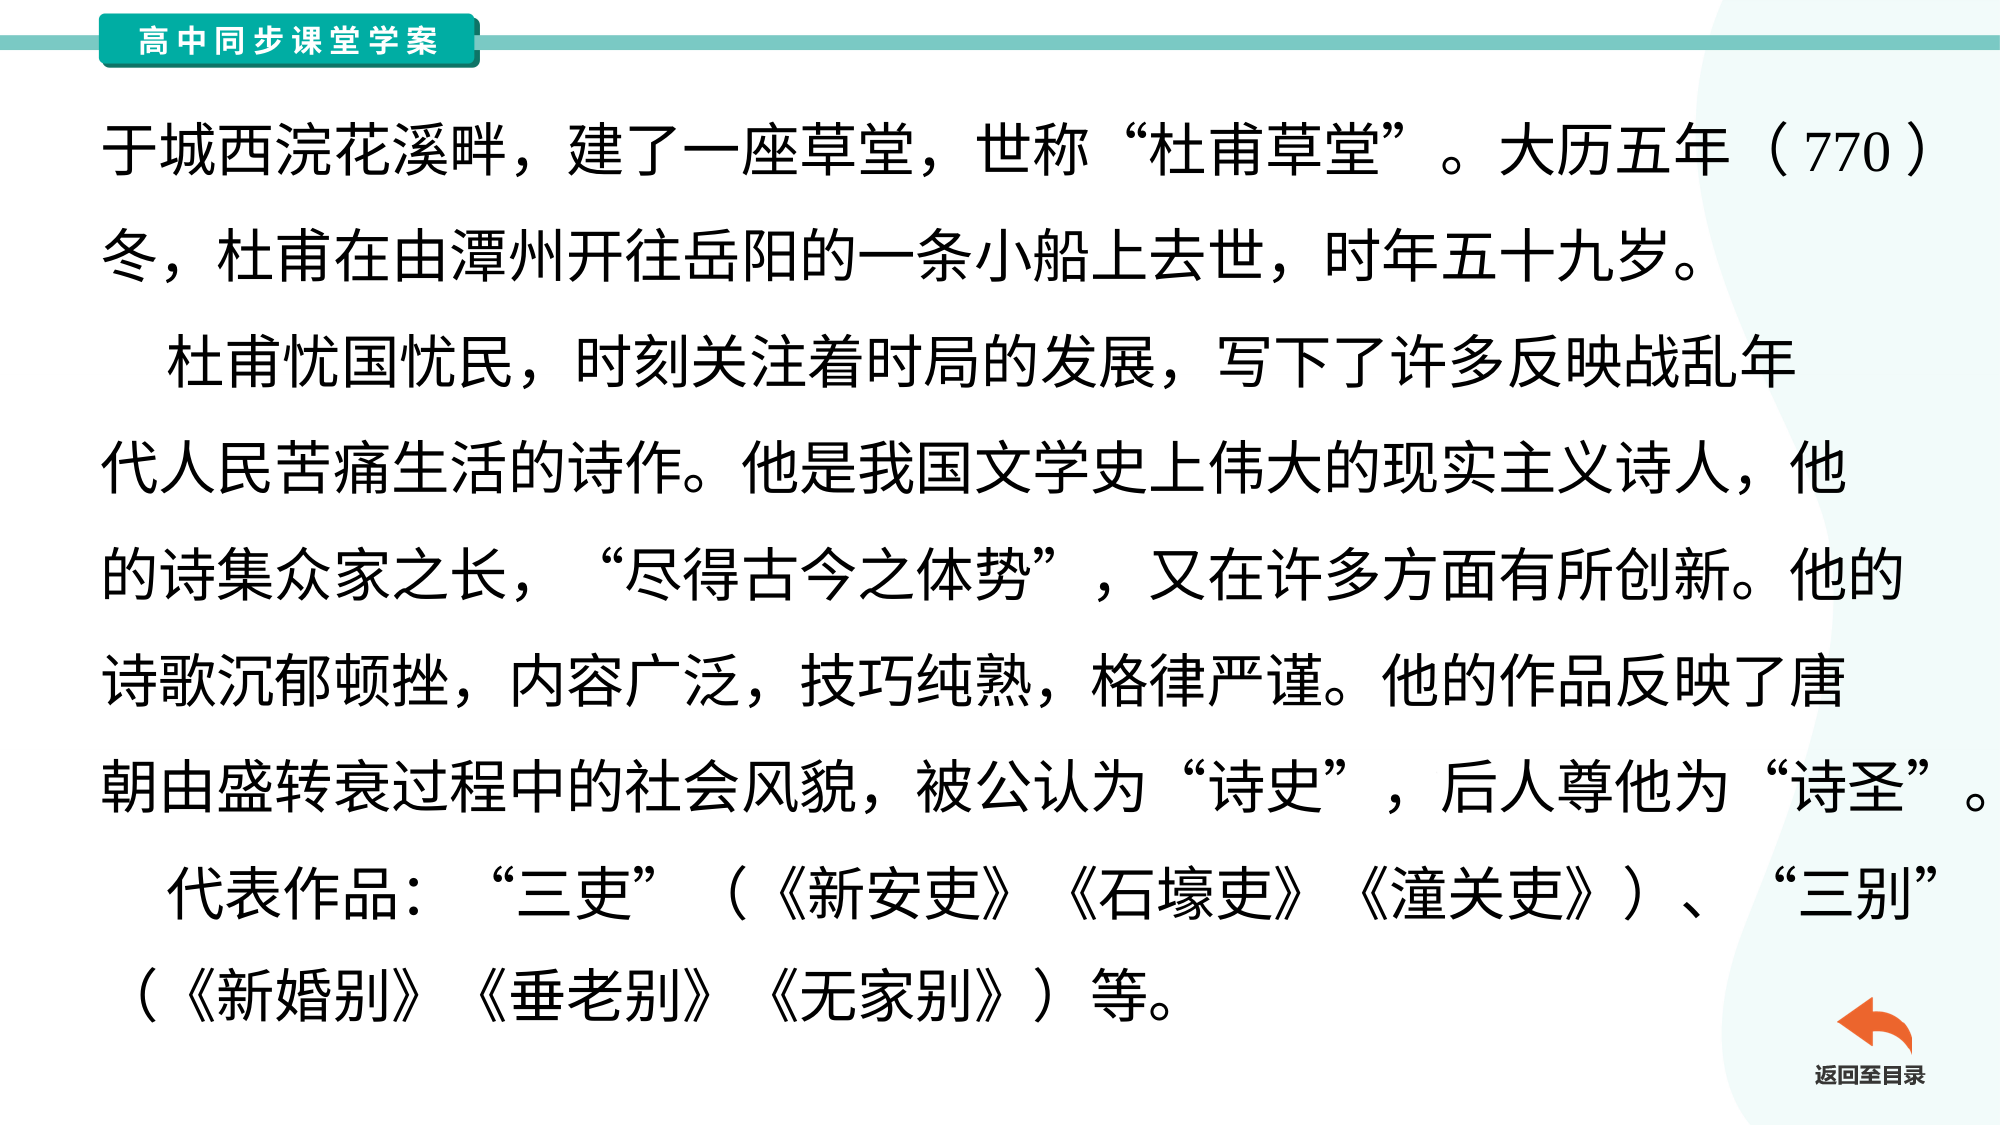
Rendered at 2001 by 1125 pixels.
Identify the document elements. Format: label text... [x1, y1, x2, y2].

picture [0, 0, 2000, 1125]
text_box 于城西浣花溪畔，建了一座草堂，世称“杜甫草堂”。大历五年（770） 冬，杜甫在由潭州开往岳阳的一条小船上去世，时年五十九岁。 杜甫忧国忧民，时刻关注着时局的发展，写下了许多反映战乱年 代人民苦痛生活的诗作。他是我国文学史上伟大的现实主义诗人，他 的诗集众家之长，“尽得古今之体势”，又在许多方面有所创新。他的 诗歌沉郁顿挫，内容广泛，技巧纯熟，格律严谨。他的作品反映了唐 朝由盛转衰过程中的社会风貌，被公认为“诗史”，后人尊他为“诗圣”。 代表作品：“三吏”（《新安吏》《石壕吏》《潼关吏》）、“三别” （《新婚别》《垂老别》《无家别》）等。#1.1.3 [100, 76, 1900, 1018]
